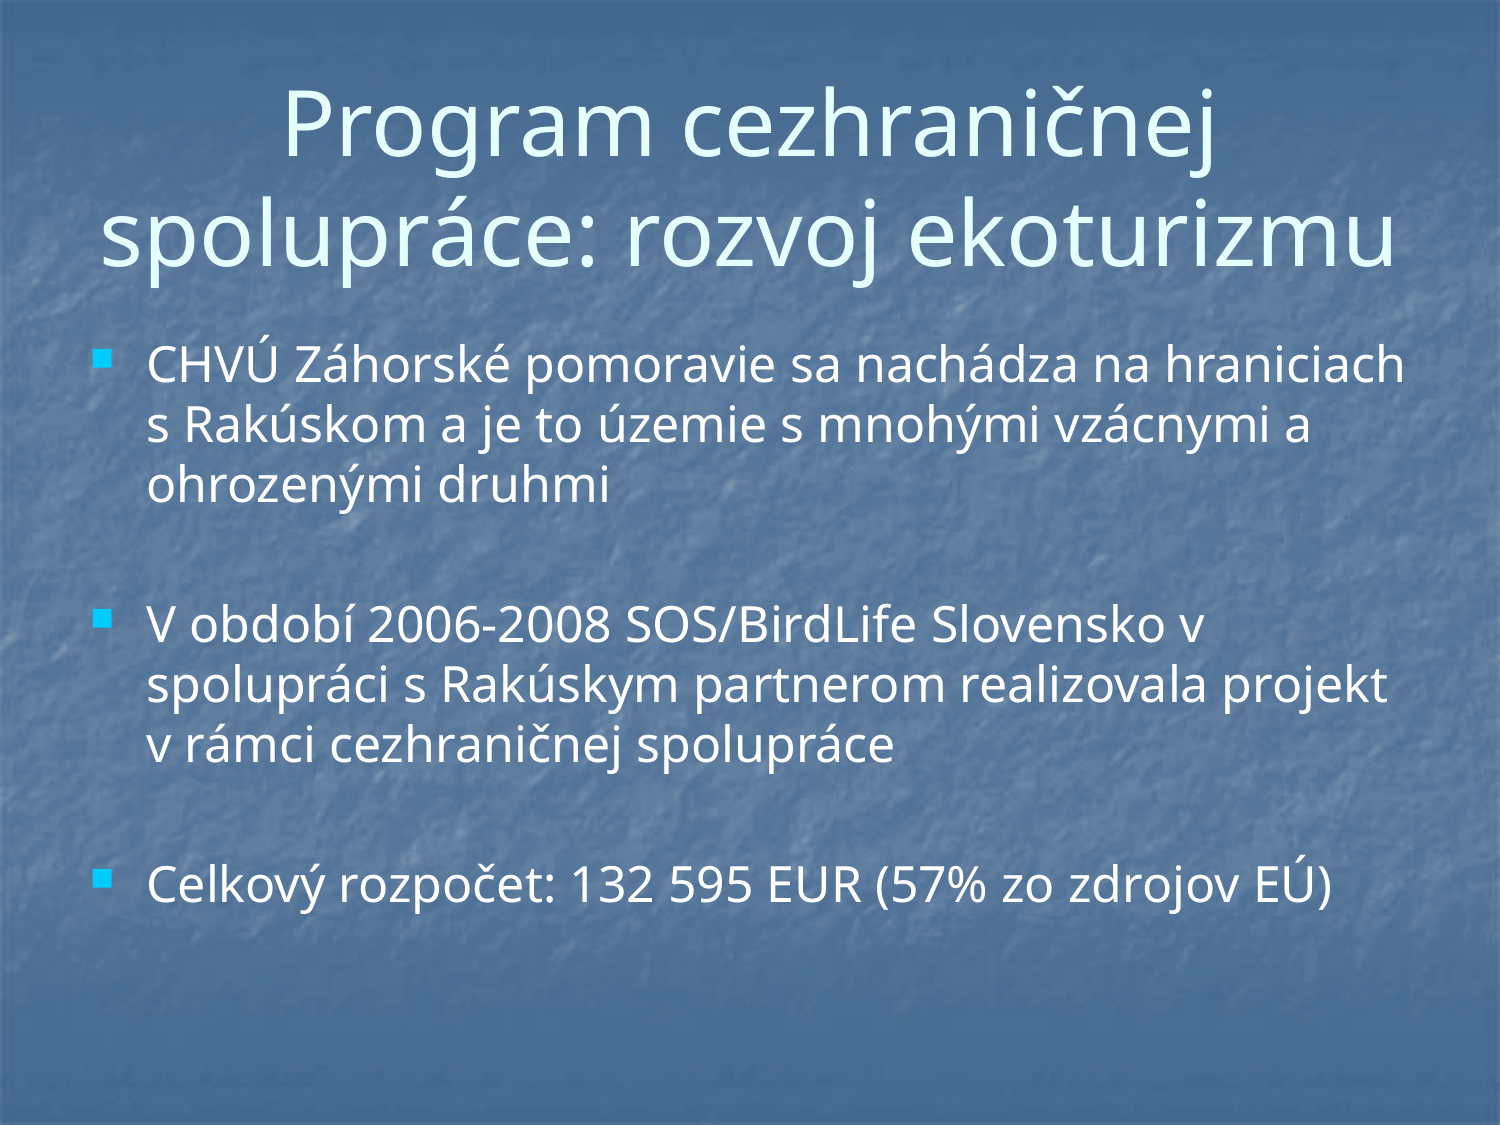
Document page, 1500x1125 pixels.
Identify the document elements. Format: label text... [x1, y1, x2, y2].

title Program cezhraničnej spolupráce: rozvoj ekoturizmu [75, 62, 1425, 288]
list CHVÚ Záhorské pomoravie sa nachádza na hraniciach s Rakúskom a je to územie s mnohými vzácnymi a ohrozenými druhmi V období 2006-2008 SOS/BirdLife Slovensko v spolupráci s Rakúskym partnerom realizovala projekt v rámci cezhraničnej spolupráce Celkový rozpočet: 132 595 EUR (57% zo zdrojov EÚ) [75, 324, 1425, 1000]
